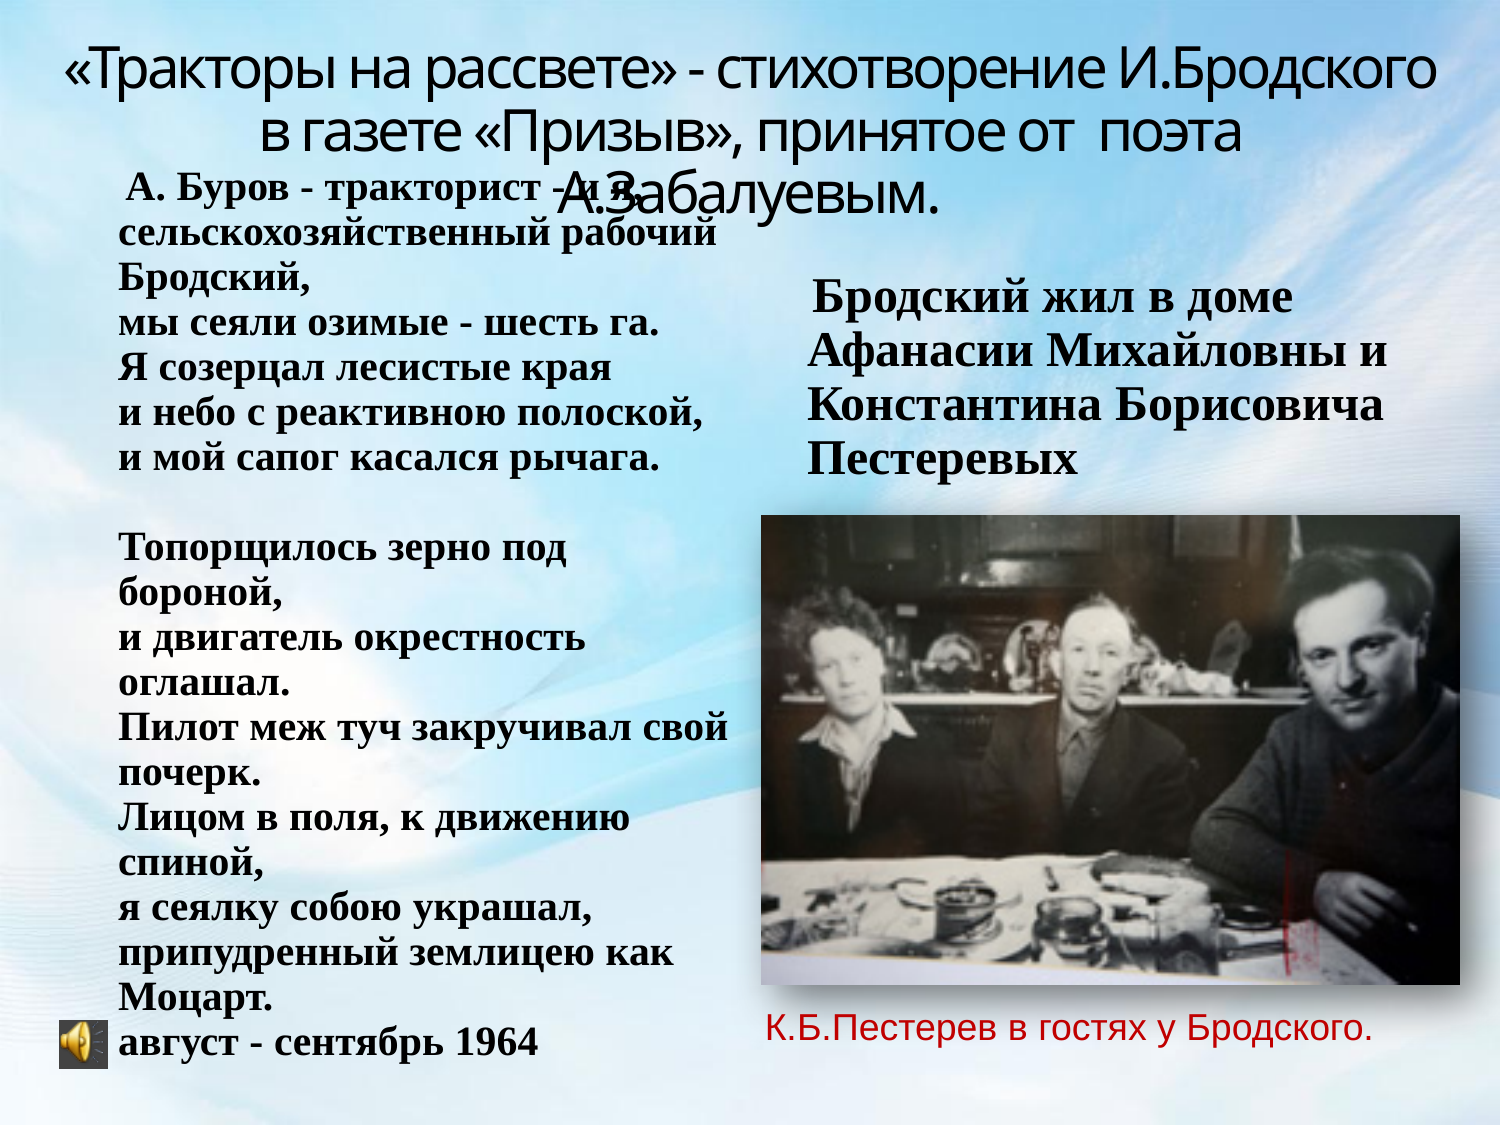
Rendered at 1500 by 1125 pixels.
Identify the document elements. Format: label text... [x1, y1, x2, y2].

picture [0, 0, 1500, 1125]
list А. Буров - тракторист - и я, сельскохозяйственный рабочий Бродский, мы сеяли озимые - шесть га. Я созерцал лесистые края и небо с реактивною полоской, и мой сапог касался рычага. Топорщилось зерно под бороной, и двигатель окрестность оглашал. Пилот меж туч закручивал свой почерк. Лицом в поля, к движению спиной, я сеялку собою украшал, припудренный землицею как Моцарт. август - сентябрь 1964 [62, 163, 738, 1125]
text_box К.Б.Пестерев в гостях у Бродского. [749, 996, 1500, 1101]
list Бродский жил в доме Афанасии Михайловны и Константина Борисовича Пестеревых [749, 269, 1453, 488]
title «Тракторы на рассвете» - стихотворение И.Бродского в газете «Призыв», принятое от поэта А.Забалуевым. [62, 37, 1438, 165]
